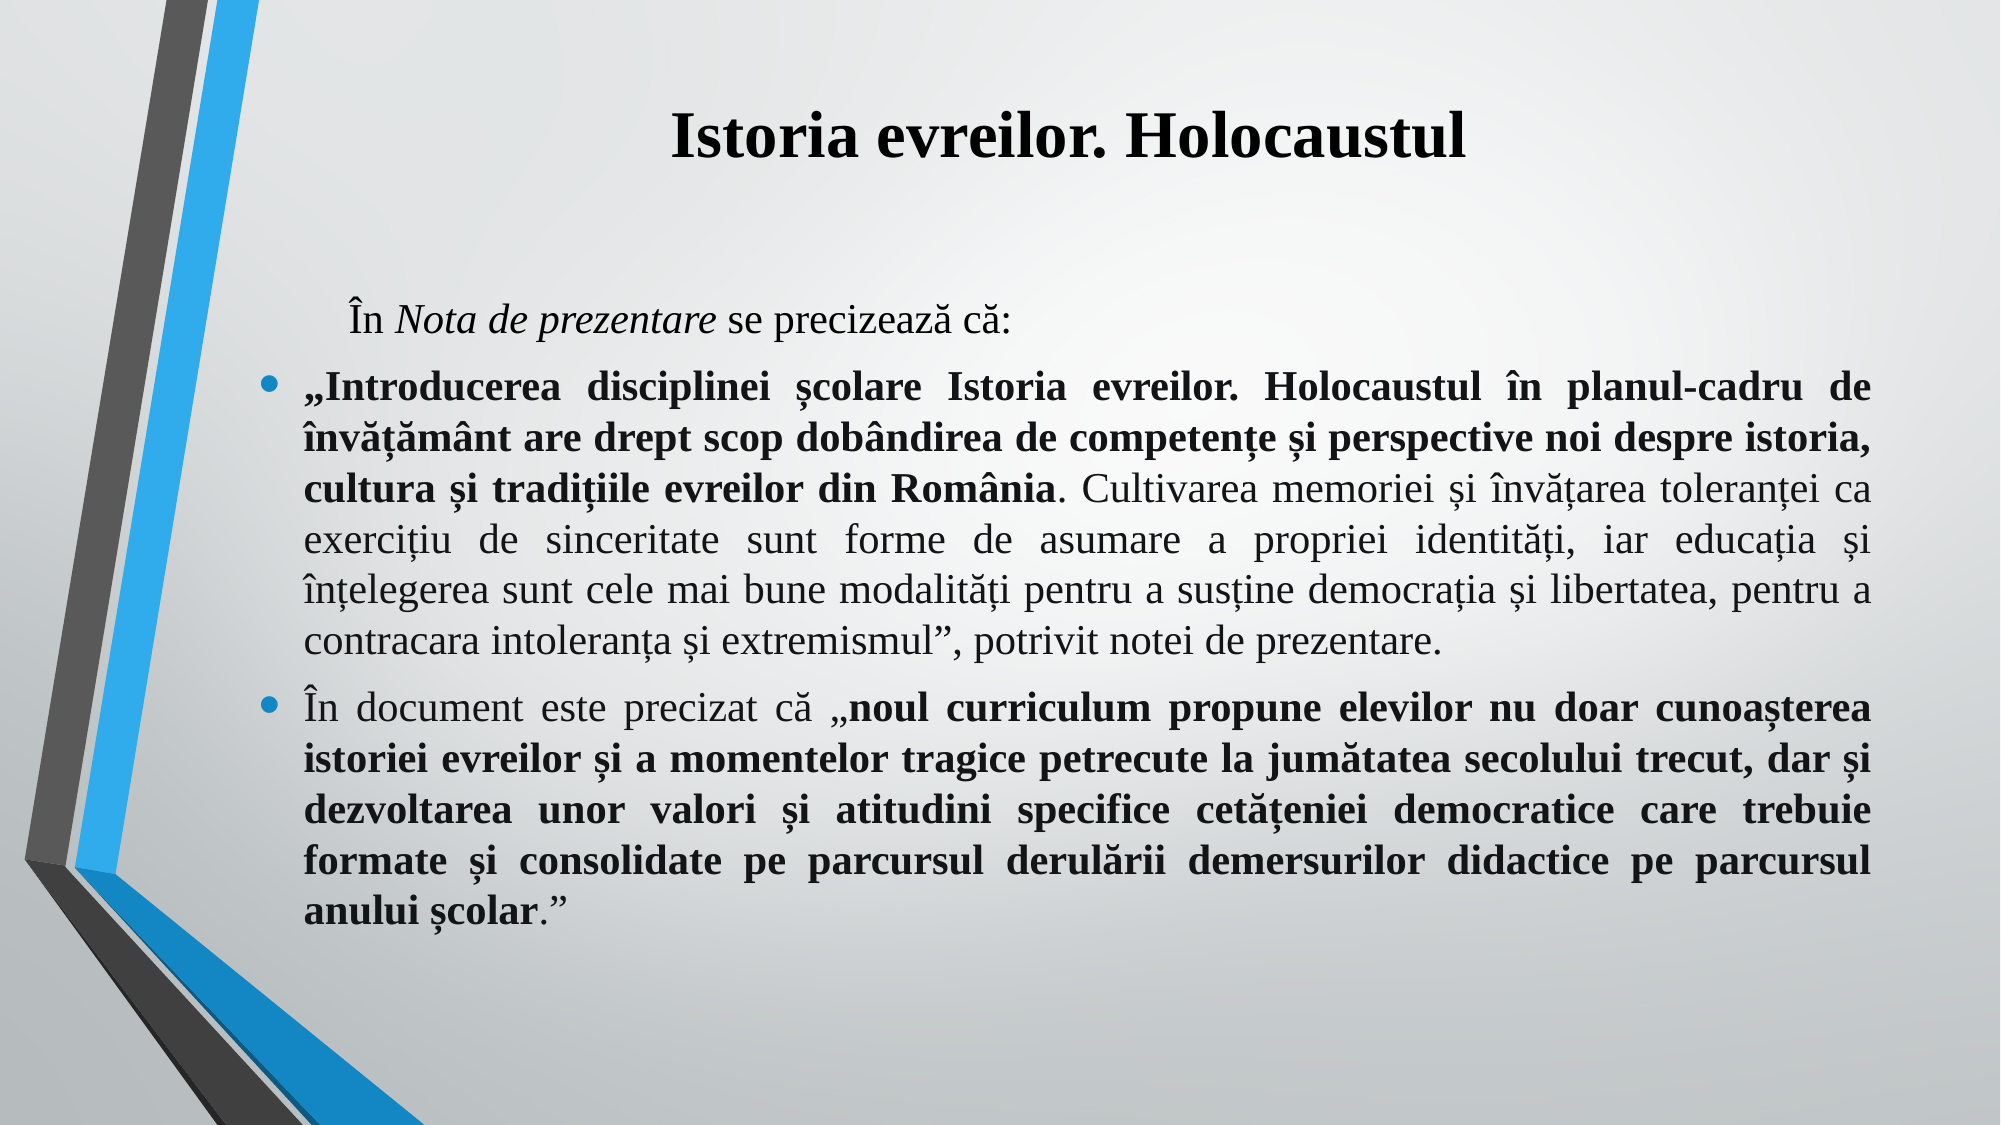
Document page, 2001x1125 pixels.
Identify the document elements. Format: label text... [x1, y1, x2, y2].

list În Nota de prezentare se precizează că: „Introducerea disciplinei școlare Istoria evreilor. Holocaustul în planul-cadru de învățământ are drept scop dobândirea de competențe și perspective noi despre istoria, cultura și tradițiile evreilor din România. Cultivarea memoriei și învățarea toleranței ca exercițiu de sinceritate sunt forme de asumare a propriei identități, iar educația și înțelegerea sunt cele mai bune modalități pentru a susține democrația și libertatea, pentru a contracara intoleranța și extremismul”, potrivit notei de prezentare. În document este precizat că „noul curriculum propune elevilor nu doar cunoașterea istoriei evreilor și a momentelor tragice petrecute la jumătatea secolului trecut, dar și dezvoltarea unor valori și atitudini specifice cetățeniei democratice care trebuie formate și consolidate pe parcursul derulării demersurilor didactice pe parcursul anului școlar.” [243, 283, 1887, 950]
title Istoria evreilor. Holocaustul [178, 31, 1822, 231]
